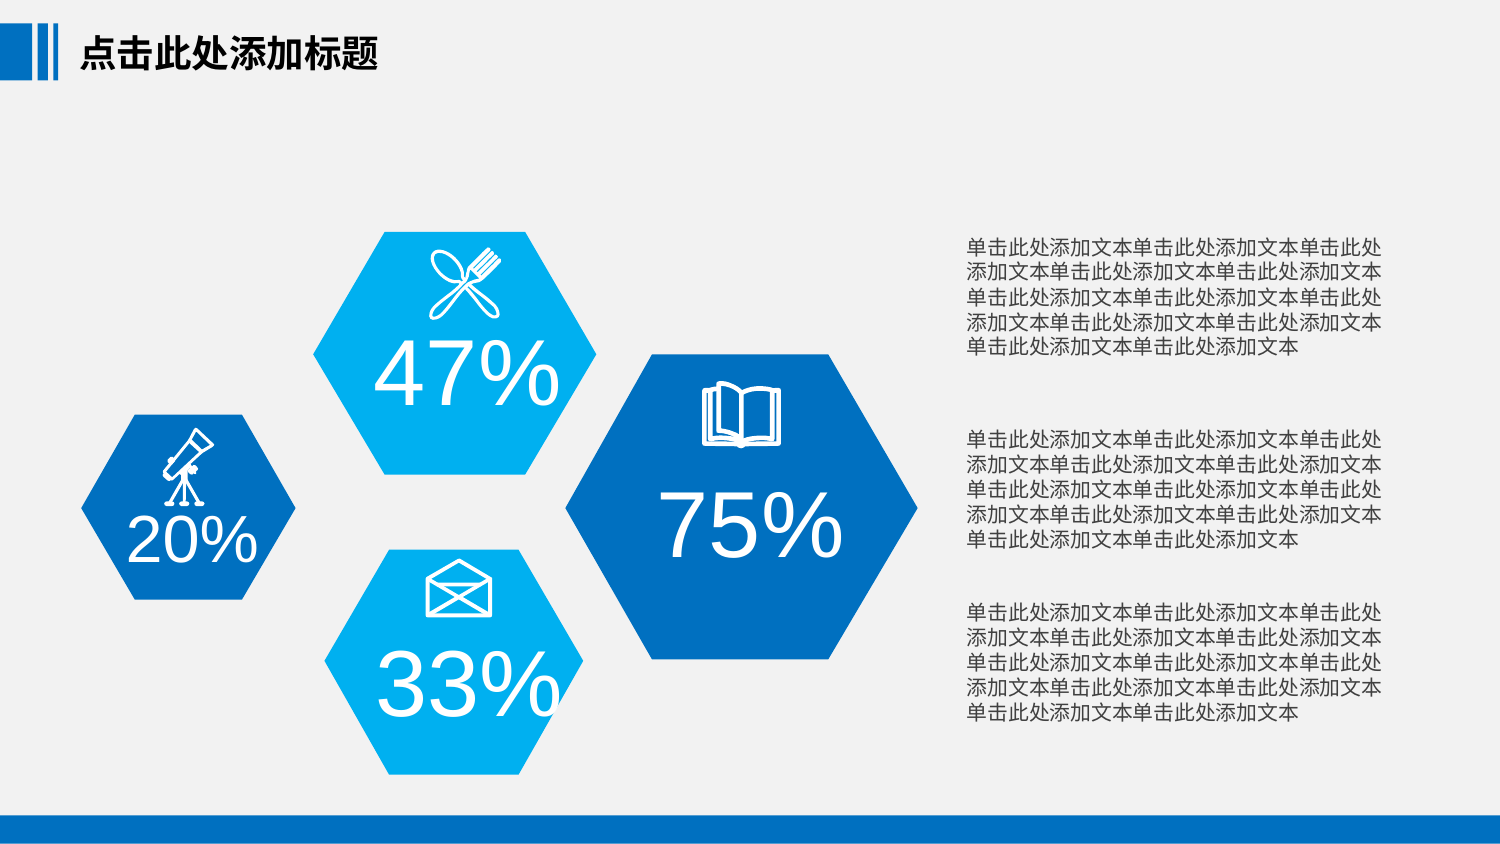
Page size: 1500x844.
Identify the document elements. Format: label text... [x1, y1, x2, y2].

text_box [312, 231, 597, 475]
text_box [0, 23, 33, 81]
text_box [53, 23, 59, 81]
text_box 单击此处添加文本单击此处添加文本单击此处添加文本单击此处添加文本单击此处添加文本单击此处添加文本单击此处添加文本单击此处添加文本单击此处添加文本单击此处添加文本单击此处添加文本单击此处添加文本 [955, 594, 1413, 746]
text_box 单击此处添加文本单击此处添加文本单击此处添加文本单击此处添加文本单击此处添加文本单击此处添加文本单击此处添加文本单击此处添加文本单击此处添加文本单击此处添加文本单击此处添加文本单击此处添加文本 [955, 228, 1413, 380]
text_box [0, 815, 1500, 844]
text_box 单击此处添加文本单击此处添加文本单击此处添加文本单击此处添加文本单击此处添加文本单击此处添加文本单击此处添加文本单击此处添加文本单击此处添加文本单击此处添加文本单击此处添加文本单击此处添加文本 [955, 420, 1413, 572]
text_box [324, 549, 584, 775]
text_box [565, 354, 918, 660]
text_box [37, 23, 48, 81]
text_box 点击此处添加标题 [67, 24, 393, 82]
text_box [80, 414, 296, 600]
